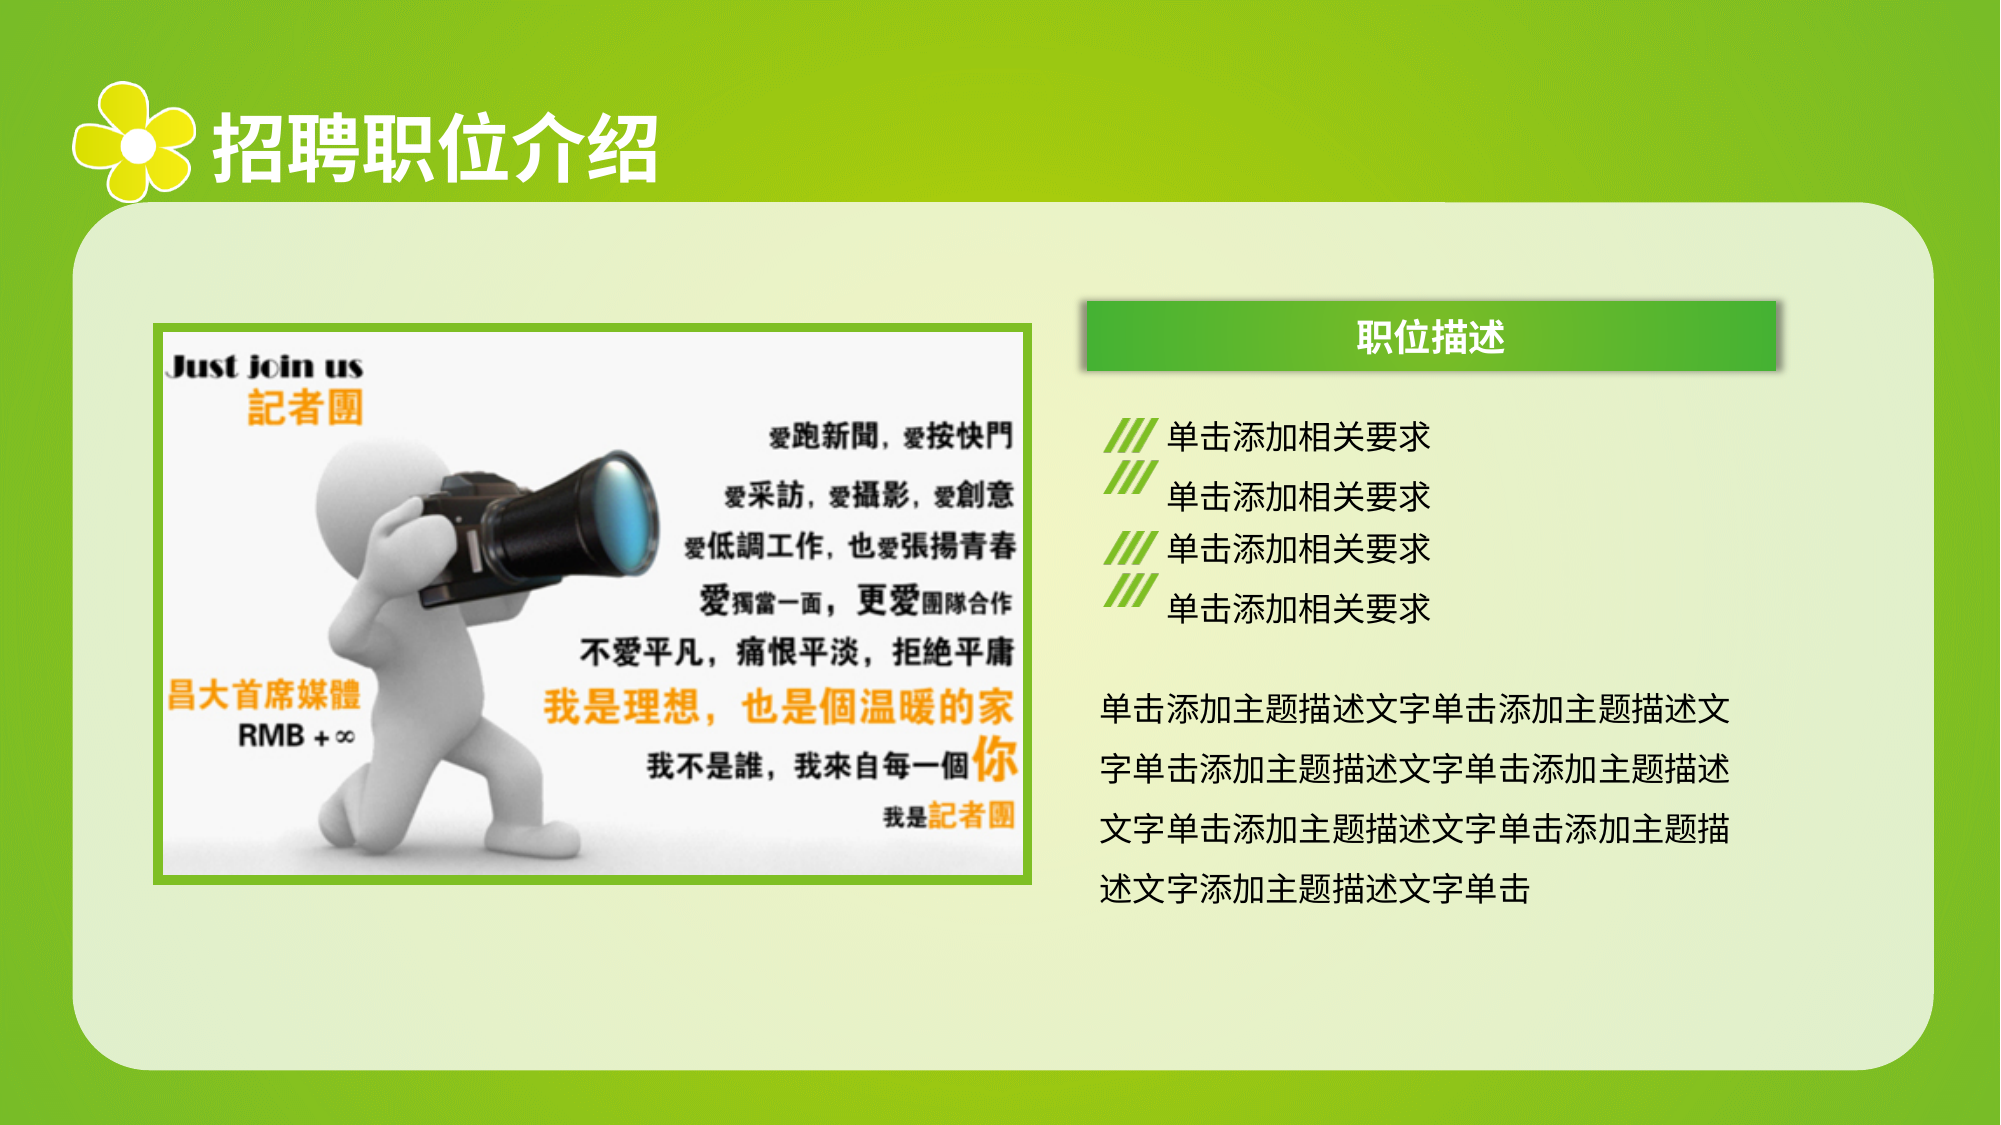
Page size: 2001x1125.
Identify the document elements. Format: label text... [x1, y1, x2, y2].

text_box [72, 202, 1934, 1071]
text_box 单击添加相关要求 单击添加相关要求 [1151, 388, 1530, 501]
picture [0, 0, 2000, 1125]
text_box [1068, 288, 1795, 384]
text_box 单击添加主题描述文字单击添加主题描述文字单击添加主题描述文字单击添加主题描述文字单击添加主题描述文字单击添加主题描述文字添加主题描述文字单击 [1084, 661, 1752, 916]
text_box 单击添加相关要求 单击添加相关要求 [1151, 501, 1530, 636]
text_box [158, 327, 1028, 880]
title 招聘职位介绍 [196, 59, 1863, 202]
